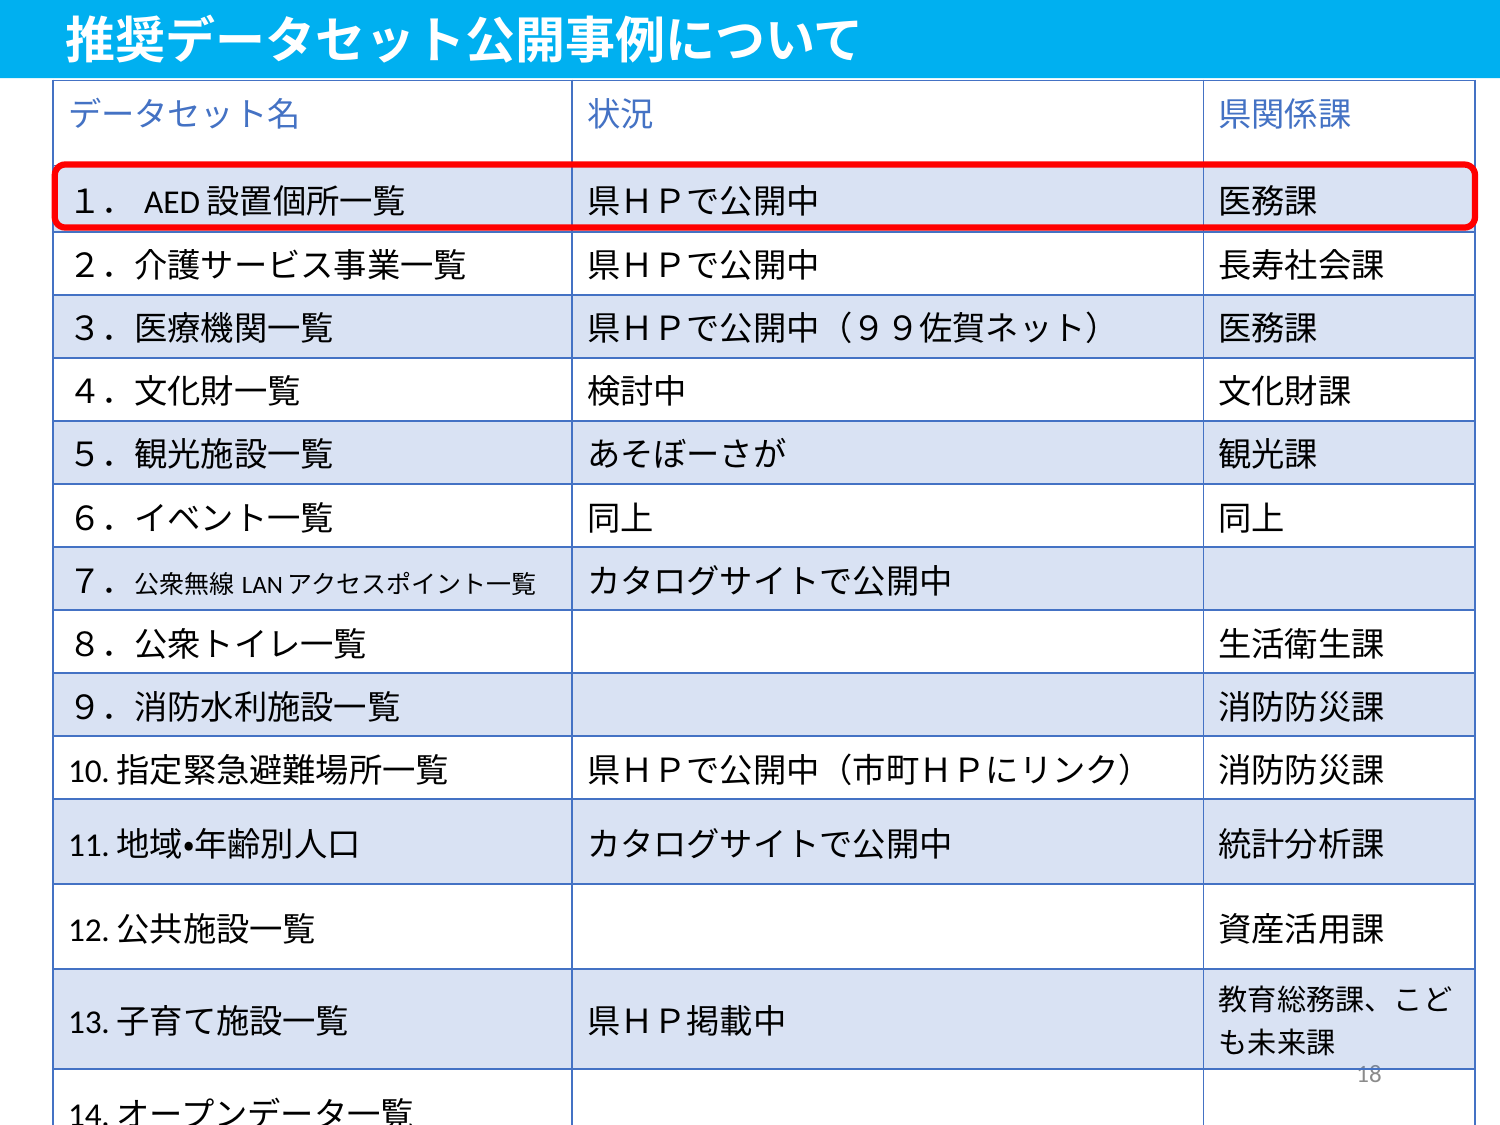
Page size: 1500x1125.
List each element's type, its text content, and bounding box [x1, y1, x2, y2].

table_cell 13.子育て施設一覧 [54, 970, 571, 1068]
table_cell ９．消防水利施設一覧 [54, 674, 571, 735]
table_cell ２．介護サービス事業一覧 [54, 233, 571, 294]
table_cell ５．観光施設一覧 [54, 422, 571, 483]
table_cell ４．文化財一覧 [54, 359, 571, 420]
table_cell ３．医療機関一覧 [54, 296, 571, 357]
table_cell カタログサイトで公開中 [573, 800, 1203, 883]
table_header データセット名 [54, 81, 571, 165]
table_cell 県ＨＰで公開中 [573, 233, 1203, 294]
table_cell 12.公共施設一覧 [54, 885, 571, 968]
text_box [0, 0, 1500, 75]
table_cell 医務課 [1204, 225, 1474, 231]
table_cell 同上 [1204, 485, 1474, 546]
table_cell １．AED設置個所一覧 [54, 223, 571, 231]
table_cell ６．イベント一覧 [54, 485, 571, 546]
table_cell 同上 [573, 485, 1203, 546]
table_cell [573, 674, 1203, 735]
table_cell 長寿社会課 [1204, 233, 1474, 294]
table_cell 医務課 [1204, 296, 1474, 357]
table_cell ７．公衆無線LANアクセスポイント一覧 [54, 548, 571, 609]
table_cell [1204, 1070, 1474, 1125]
table_cell [1204, 548, 1474, 609]
text_box [53, 163, 1477, 229]
table_cell 検討中 [573, 359, 1203, 420]
table_cell 10.指定緊急避難場所一覧 [54, 737, 571, 798]
table_cell 消防防災課 [1204, 737, 1474, 798]
table_header 状況 [573, 81, 1203, 163]
table_cell [573, 1070, 1203, 1125]
table_cell ８．公衆トイレ一覧 [54, 611, 571, 672]
table_cell 教育総務課、こども未来課 [1204, 970, 1474, 1068]
table_cell 観光課 [1204, 422, 1474, 483]
table_header 県関係課 [1204, 81, 1474, 165]
table_cell 県ＨＰで公開中（９９佐賀ネット） [573, 296, 1203, 357]
table_cell [573, 885, 1203, 968]
text_box 推奨データセット公開事例について [0, 75, 1500, 79]
table_cell 消防防災課 [1204, 674, 1474, 735]
table_cell 11.地域・年齢別人口 [54, 800, 571, 883]
table_cell 県ＨＰ掲載中 [573, 970, 1203, 1068]
table_cell 生活衛生課 [1204, 611, 1474, 672]
table_cell 文化財課 [1204, 359, 1474, 420]
table_cell 統計分析課 [1204, 800, 1474, 883]
table_cell 14.オープンデータ一覧 [54, 1070, 571, 1125]
table_cell 県ＨＰで公開中（市町ＨＰにリンク） [573, 737, 1203, 798]
table_cell カタログサイトで公開中 [573, 548, 1203, 609]
table_cell [573, 611, 1203, 672]
table_cell 資産活用課 [1204, 885, 1474, 968]
table_cell あそぼーさが [573, 422, 1203, 483]
